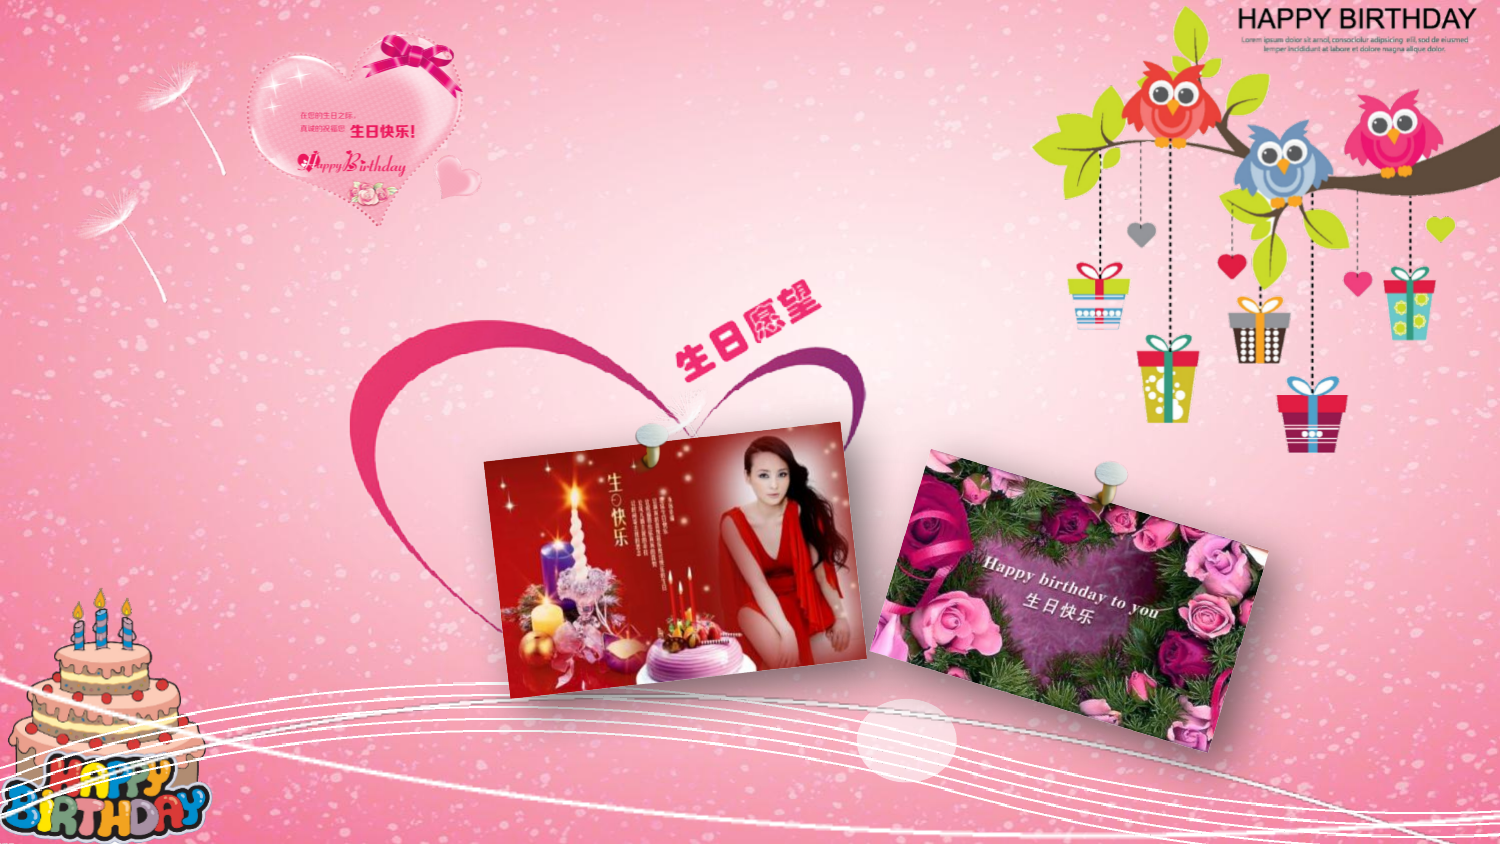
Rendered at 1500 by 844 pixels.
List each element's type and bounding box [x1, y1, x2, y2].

text_box [495, 407, 855, 680]
text_box [892, 443, 1246, 707]
picture [0, 0, 1500, 844]
